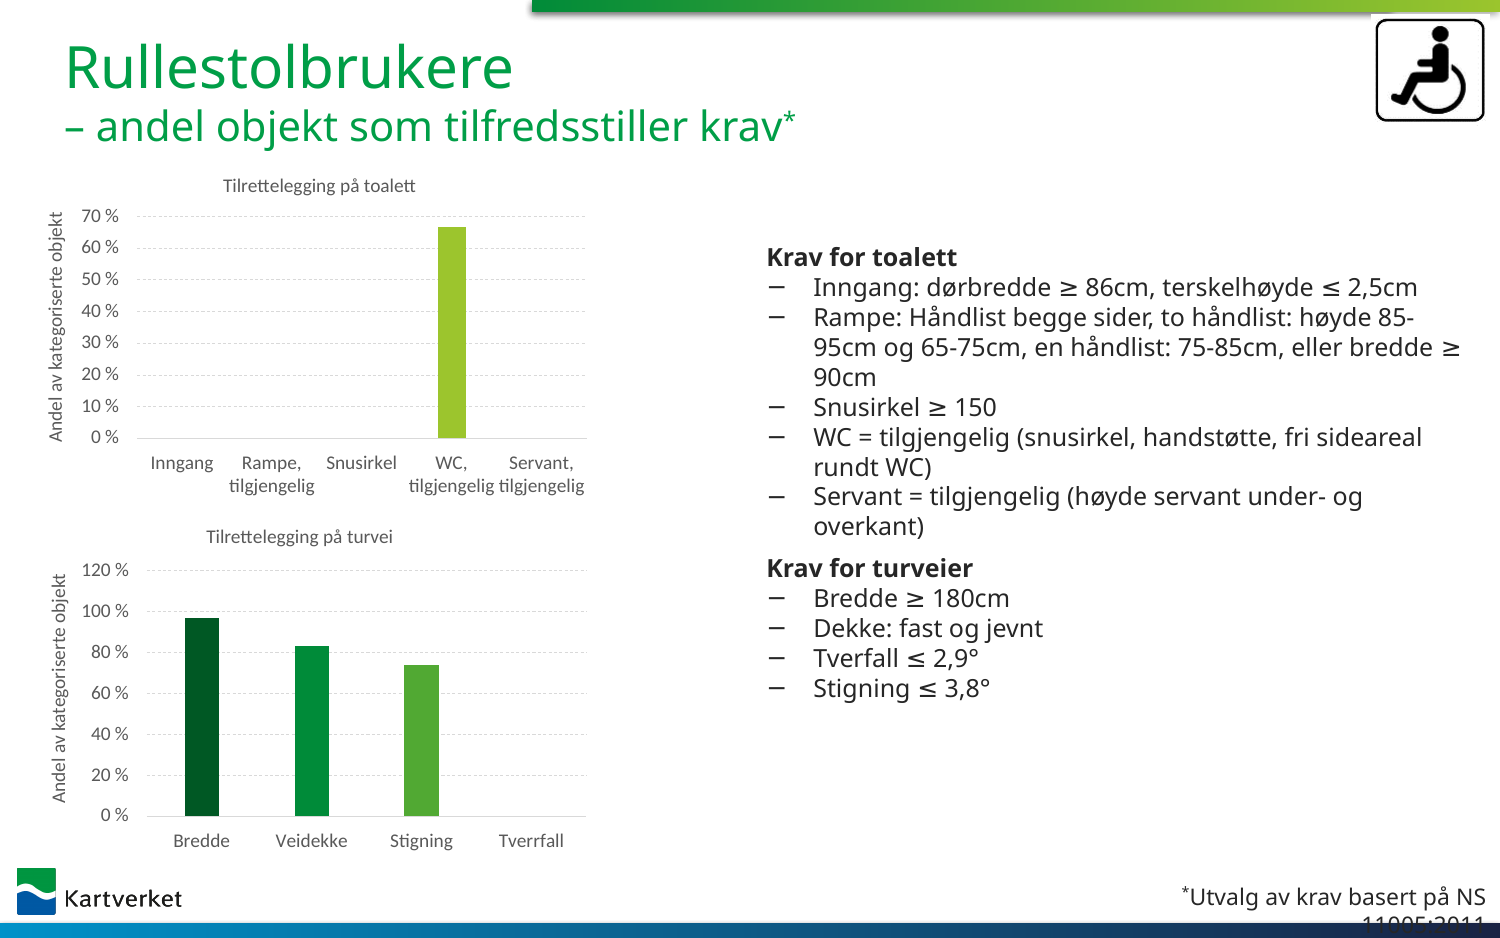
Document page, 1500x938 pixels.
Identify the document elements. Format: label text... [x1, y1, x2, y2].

text_box *Utvalg av krav basert på NS 11005:2011 [1068, 873, 1500, 938]
text_box Krav for turveier Bredde ≥ 180cm Dekke: fast og jevnt Tverfall ≤ 2,9° Stigning ≤ 3,8° [751, 545, 1483, 710]
picture [41, 166, 598, 505]
text_box Rullestolbrukere – andel objekt som tilfredsstiller krav* [49, 14, 1431, 158]
text_box Krav for toalett Inngang: dørbredde ≥ 86cm, terskelhøyde ≤ 2,5cm Rampe: Håndlist begge sider, to håndlist: høyde 85-95cm og 65-75cm, en håndlist: 75-85cm, eller bredde ≥ 90cm Snusirkel ≥ 150 WC = tilgjengelig (snusirkel, handstøtte, fri sideareal rundt WC) Servant = tilgjengelig (høyde servant under- og overkant) [751, 234, 1483, 545]
picture [41, 520, 598, 859]
picture [1371, 13, 1491, 127]
